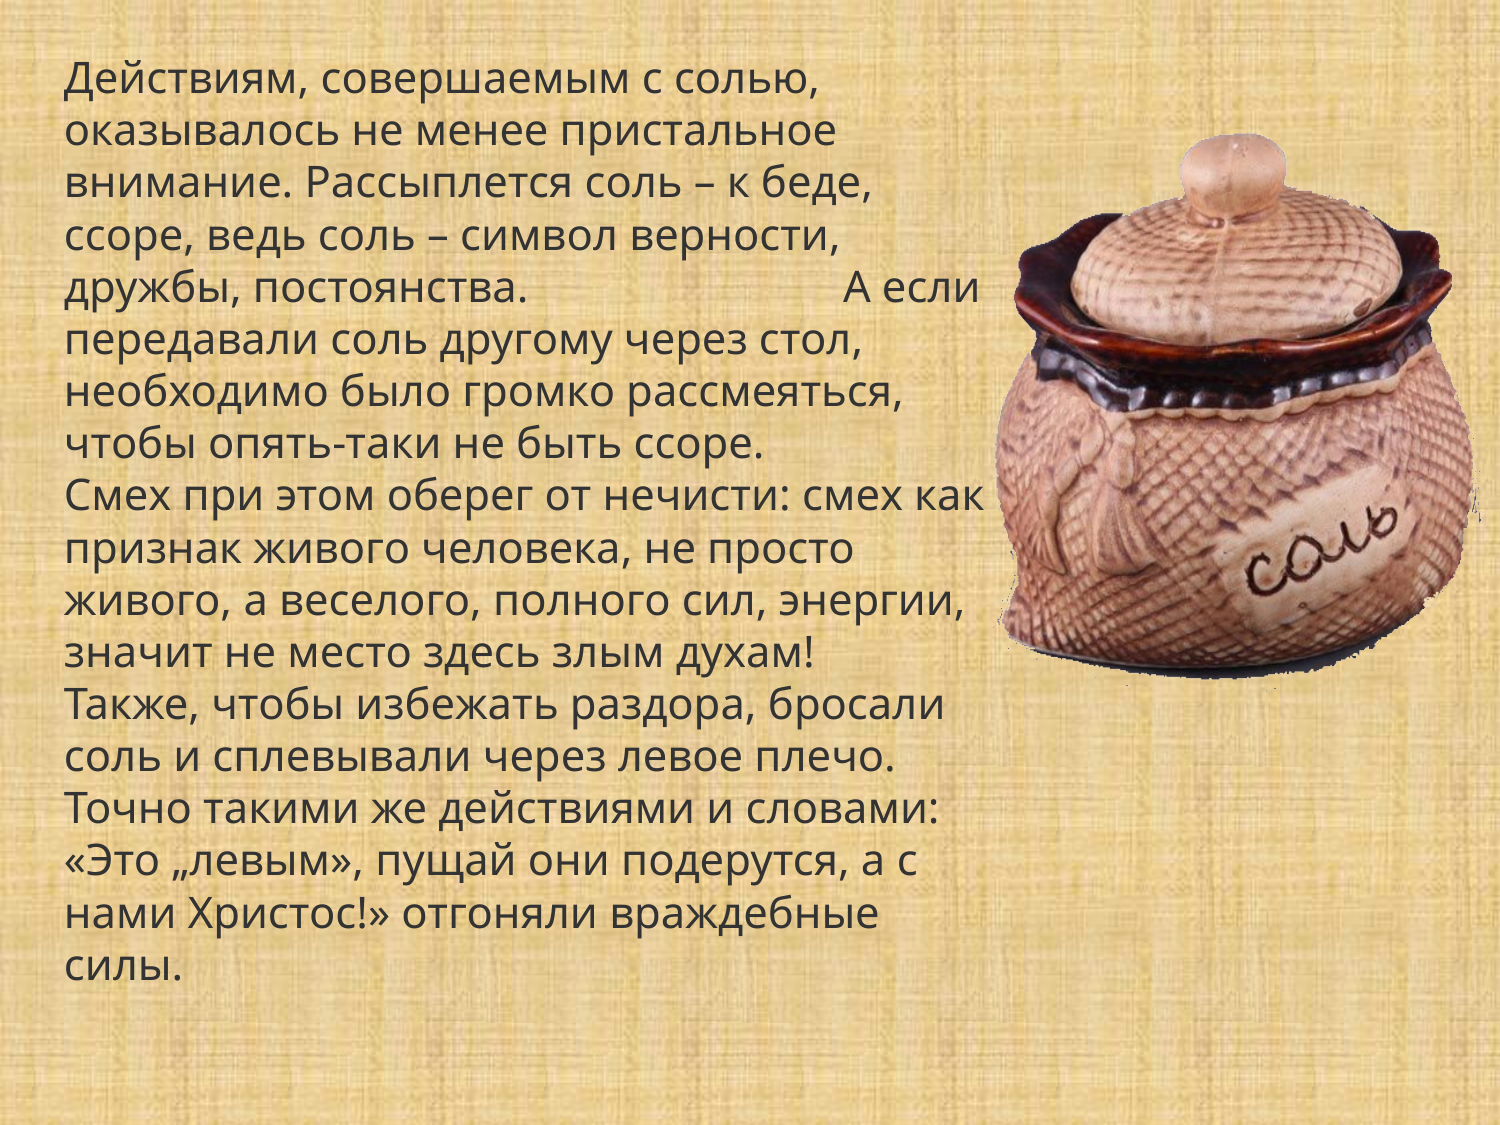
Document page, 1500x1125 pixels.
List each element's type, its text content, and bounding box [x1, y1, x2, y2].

list Действиям, совершаемым с солью, оказывалось не менее пристальное внимание. Рассыплется соль – к беде, ссоре, ведь соль – символ верности, дружбы, постоянства. А если передавали соль другому через стол, необходимо было громко рассмеяться, чтобы опять-таки не быть ссоре. Смех при этом оберег от нечисти: смех как признак живого человека, не просто живого, а веселого, полного сил, энергии, значит не место здесь злым духам! Также, чтобы избежать раздора, бросали соль и сплевывали через левое плечо. Точно такими же действиями и словами: «Это „левым», пущай они подерутся, а с нами Христос!» отгоняли враждебные силы. [41, 42, 1010, 1071]
picture [0, 0, 1500, 1125]
